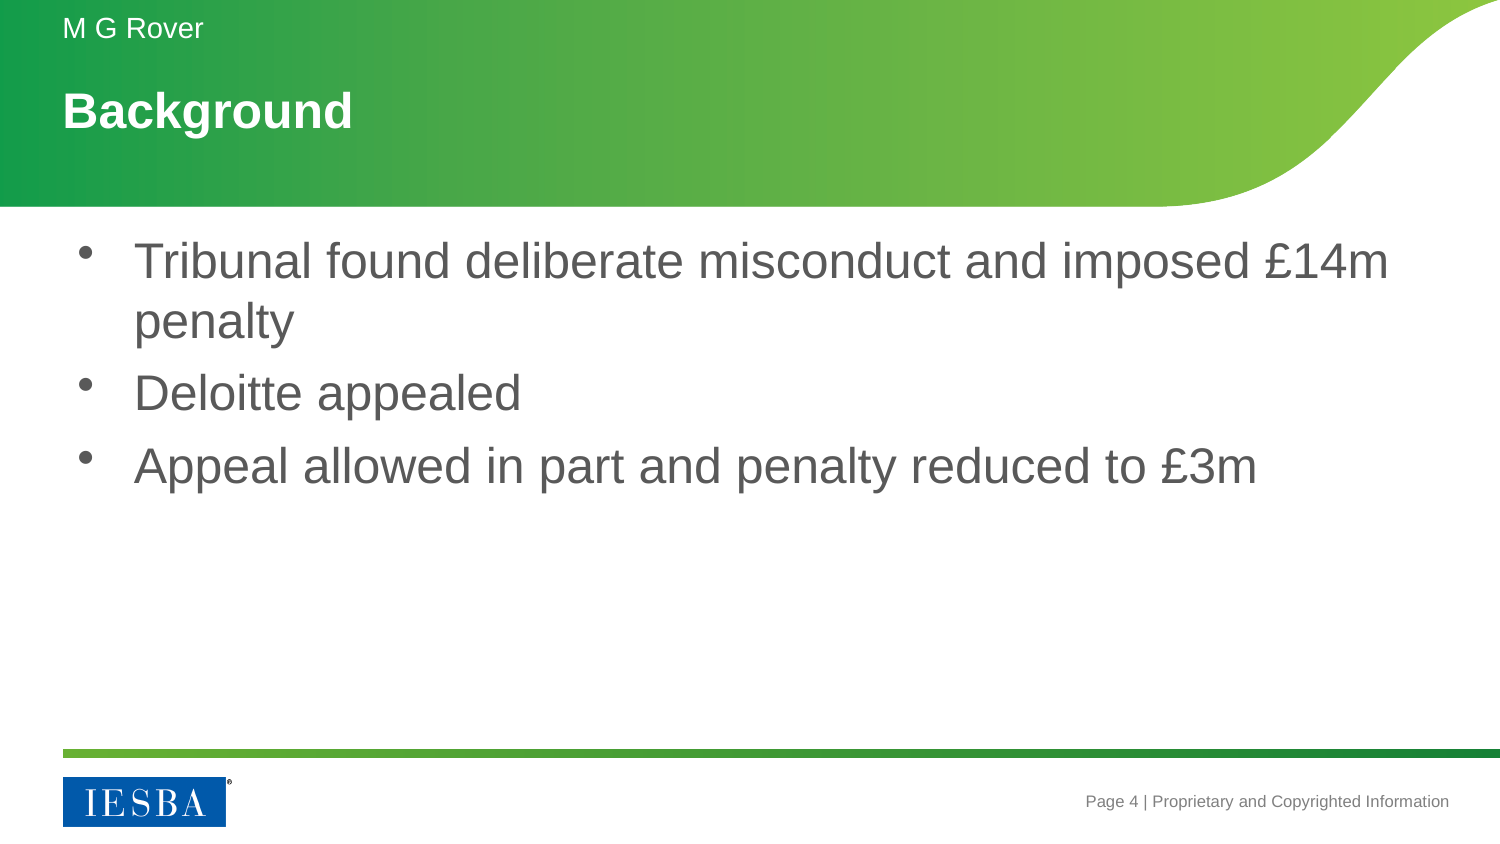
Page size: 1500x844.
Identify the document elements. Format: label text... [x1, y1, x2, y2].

list Tribunal found deliberate misconduct and imposed £14m penalty Deloitte appealed Appeal allowed in part and penalty reduced to £3m [62, 220, 1450, 724]
title Background [62, 75, 1300, 142]
subtitle M G Rover [62, 9, 500, 38]
picture [0, 0, 1500, 207]
picture [63, 777, 232, 827]
